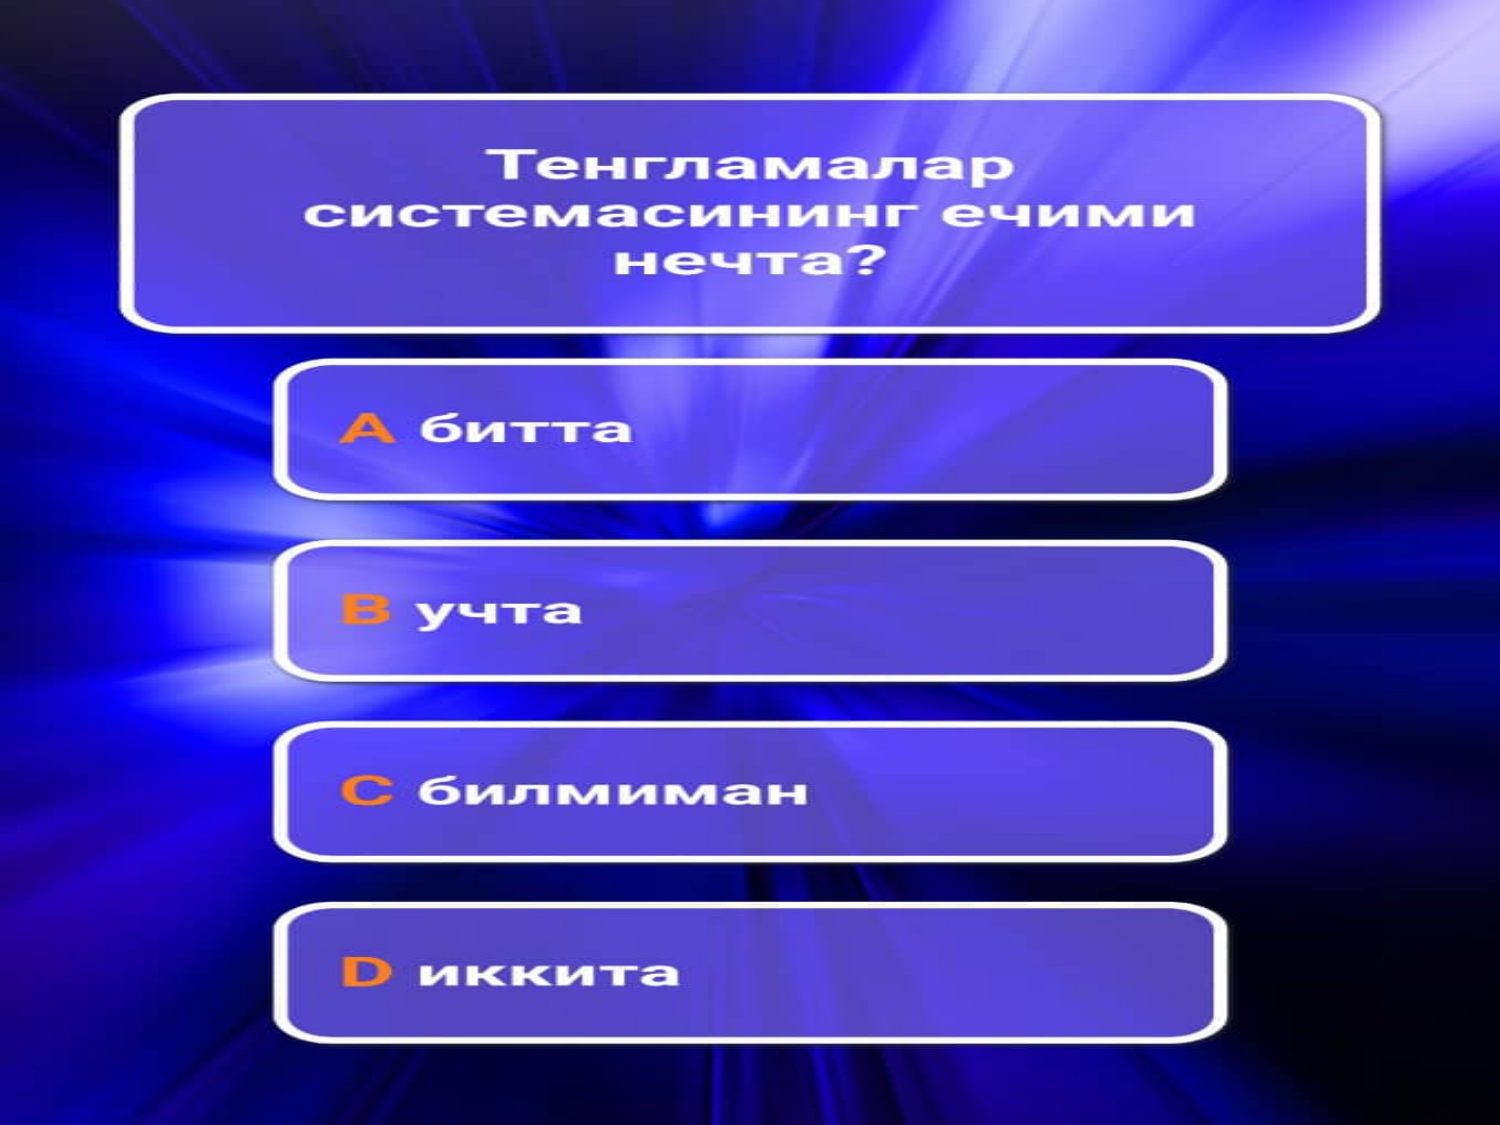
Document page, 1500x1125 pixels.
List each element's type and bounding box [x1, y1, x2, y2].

list [0, 0, 1500, 1125]
